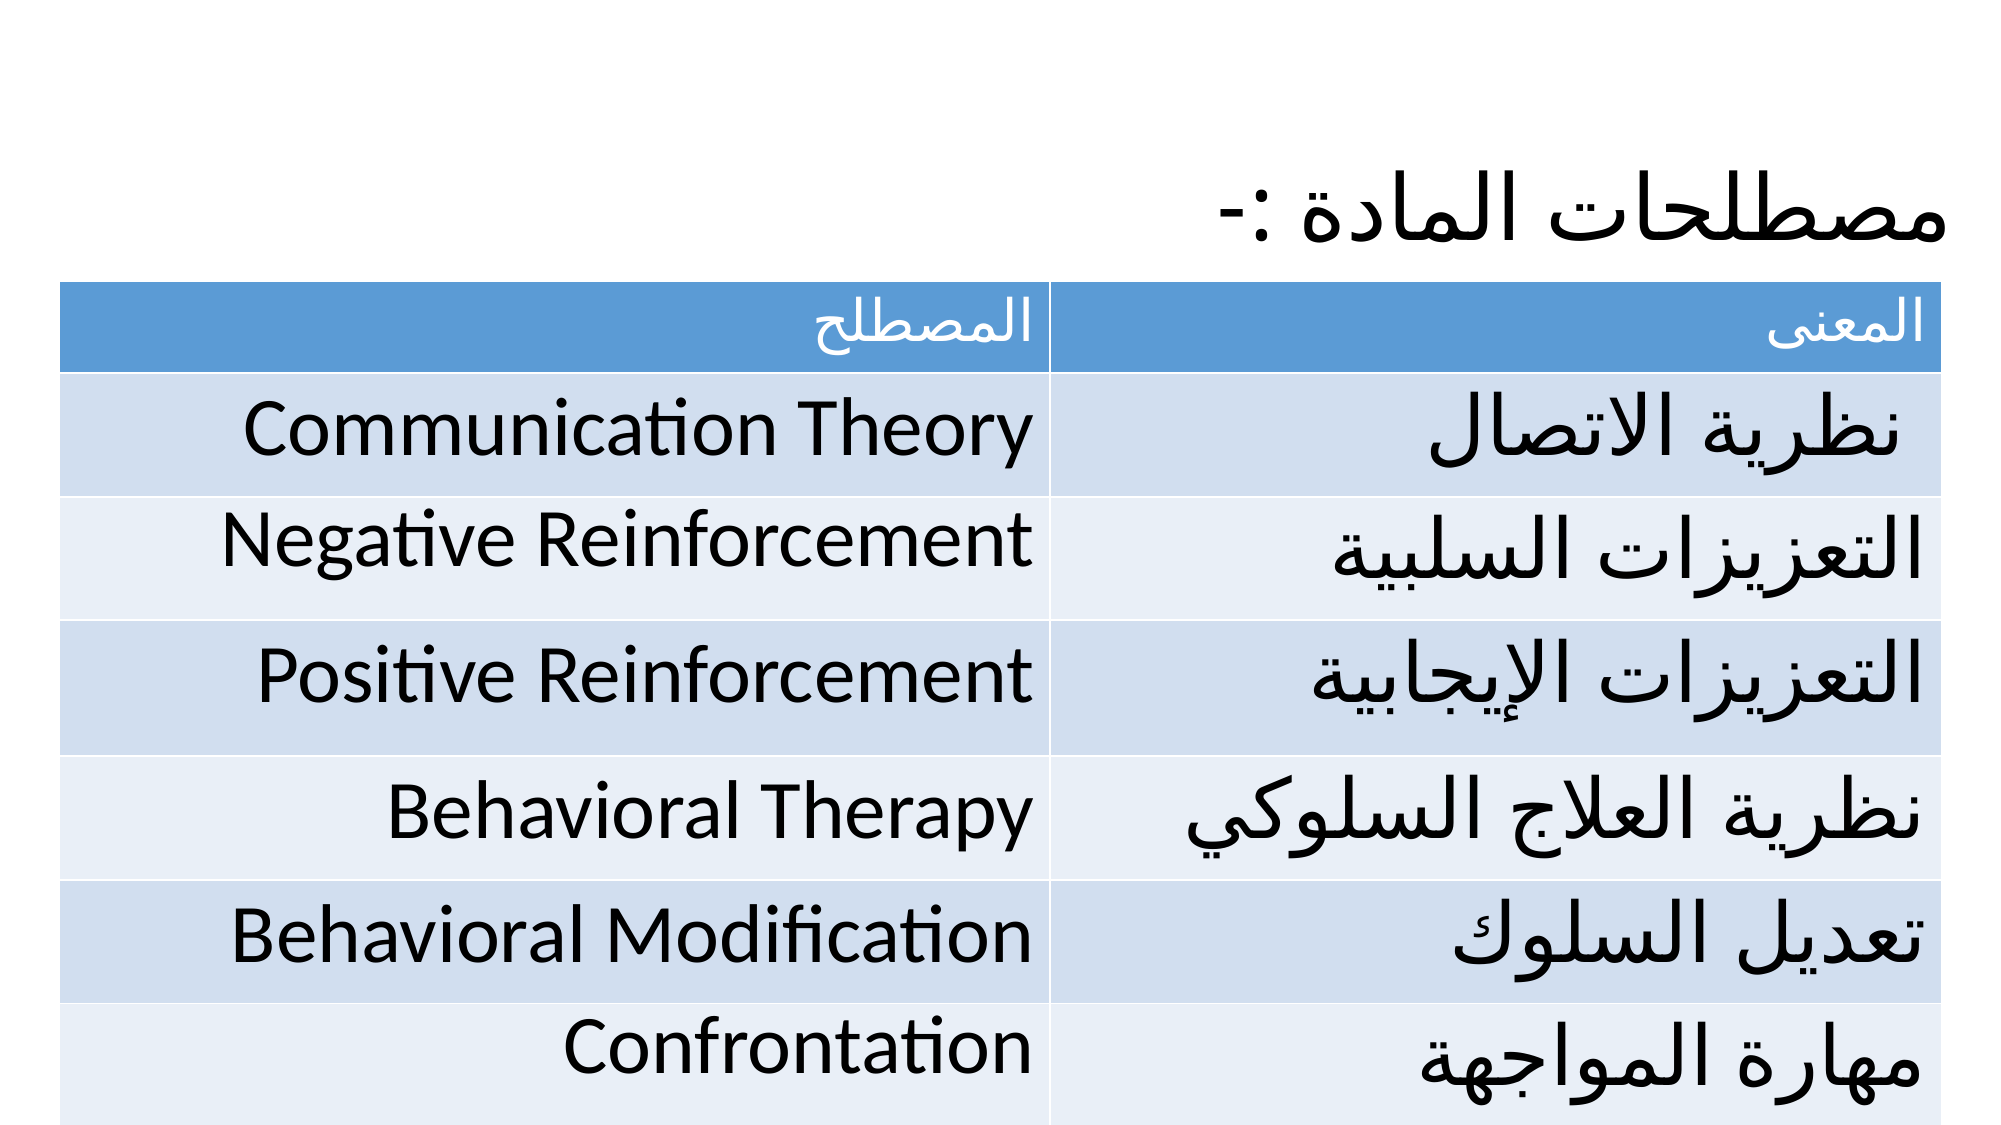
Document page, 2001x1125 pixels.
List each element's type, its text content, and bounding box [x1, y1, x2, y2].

table_cell Negative Reinforcement [60, 498, 1049, 619]
table_cell نظرية الاتصال [1051, 374, 1941, 496]
table_cell نظرية العلاج السلوكي [1051, 757, 1941, 879]
table_header المعنى [1051, 282, 1941, 372]
table_header المصطلح [60, 282, 1049, 372]
table_cell تعديل السلوك [1051, 881, 1941, 1003]
table_cell التعزيزات الإيجابية [1051, 621, 1941, 755]
table_cell Behavioral Therapy [60, 757, 1049, 879]
table_cell Behavioral Modification [60, 881, 1049, 1003]
table_cell التعزيزات السلبية [1051, 498, 1941, 619]
table_cell مهارة المواجهة [1051, 1004, 1941, 1125]
table_cell Communication Theory [60, 374, 1049, 496]
table_cell Confrontation [60, 1004, 1049, 1125]
table_cell Positive Reinforcement [60, 621, 1049, 755]
title مصطلحات المادة :- [40, 34, 1969, 1091]
